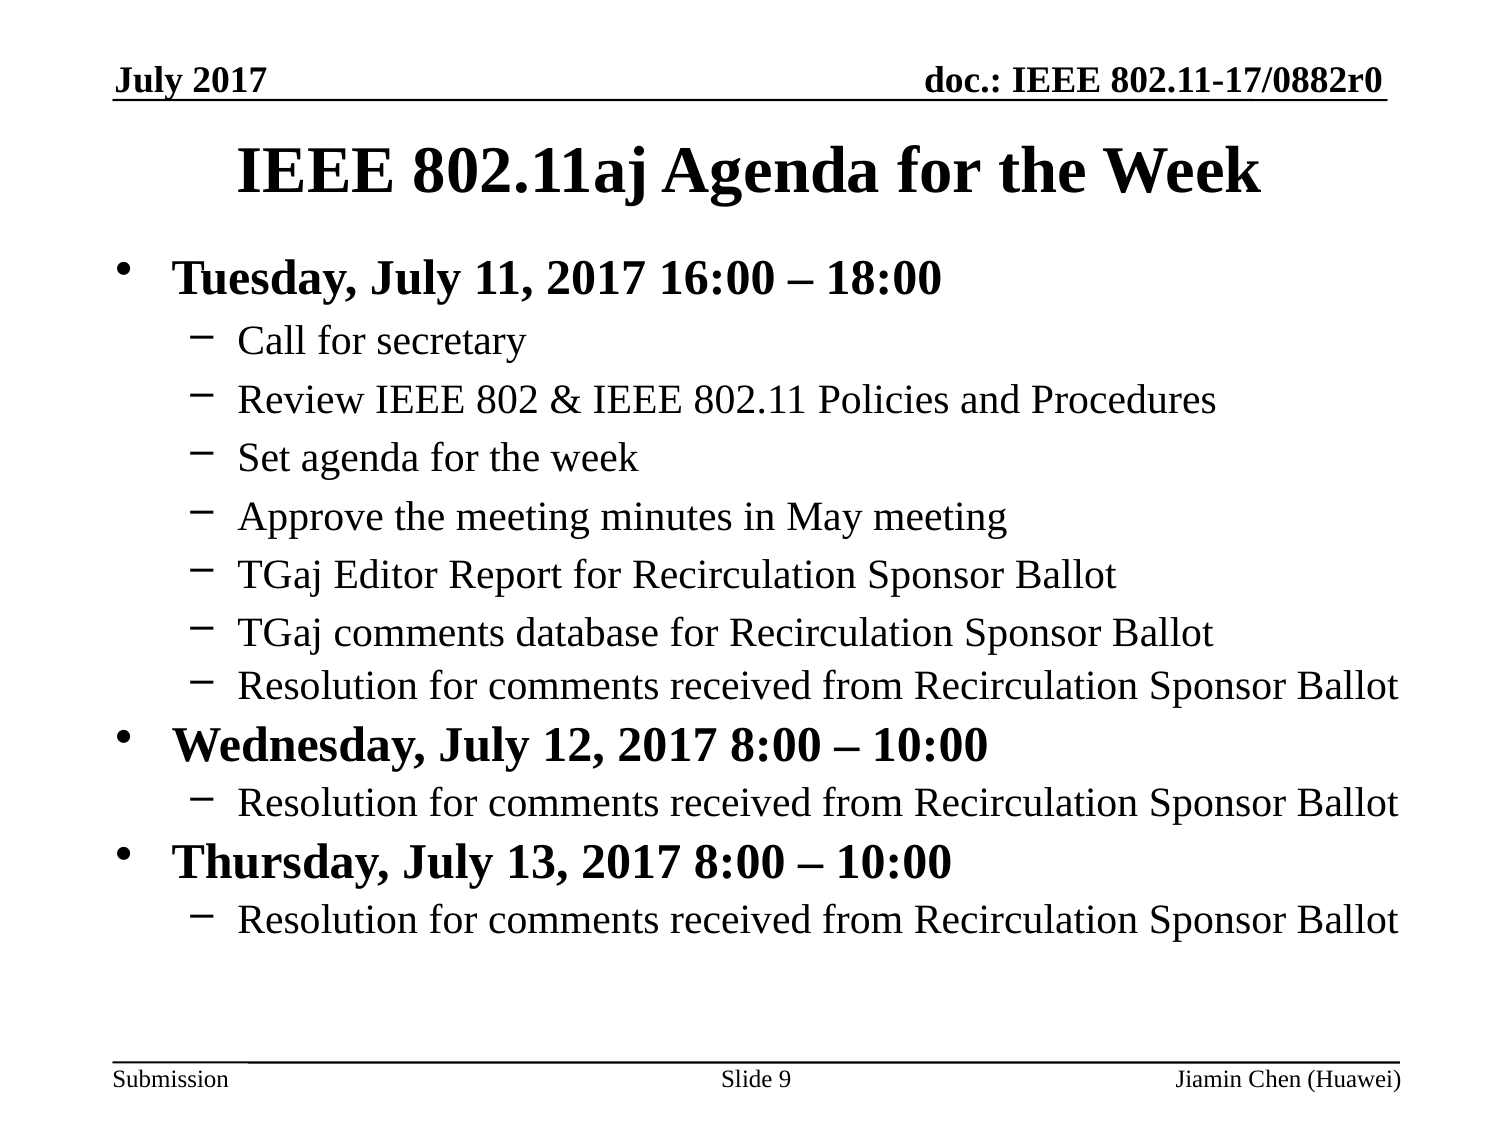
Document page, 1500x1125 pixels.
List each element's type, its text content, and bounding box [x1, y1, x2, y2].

list Tuesday, July 11, 2017 16:00 – 18:00 Call for secretary Review IEEE 802 & IEEE 802.11 Policies and Procedures Set agenda for the week Approve the meeting minutes in May meeting TGaj Editor Report for Recirculation Sponsor Ballot TGaj comments database for Recirculation Sponsor Ballot Resolution for comments received from Recirculation Sponsor Ballot Wednesday, July 12, 2017 8:00 – 10:00 Resolution for comments received from Recirculation Sponsor Ballot Thursday, July 13, 2017 8:00 – 10:00 Resolution for comments received from Recirculation Sponsor Ballot [100, 243, 1459, 994]
title IEEE 802.11aj Agenda for the Week [112, 112, 1388, 220]
footer Jiamin Chen (Huawei) [773, 1061, 1402, 1093]
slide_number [114, 54, 274, 101]
slide_number Slide 9 [712, 1061, 773, 1093]
